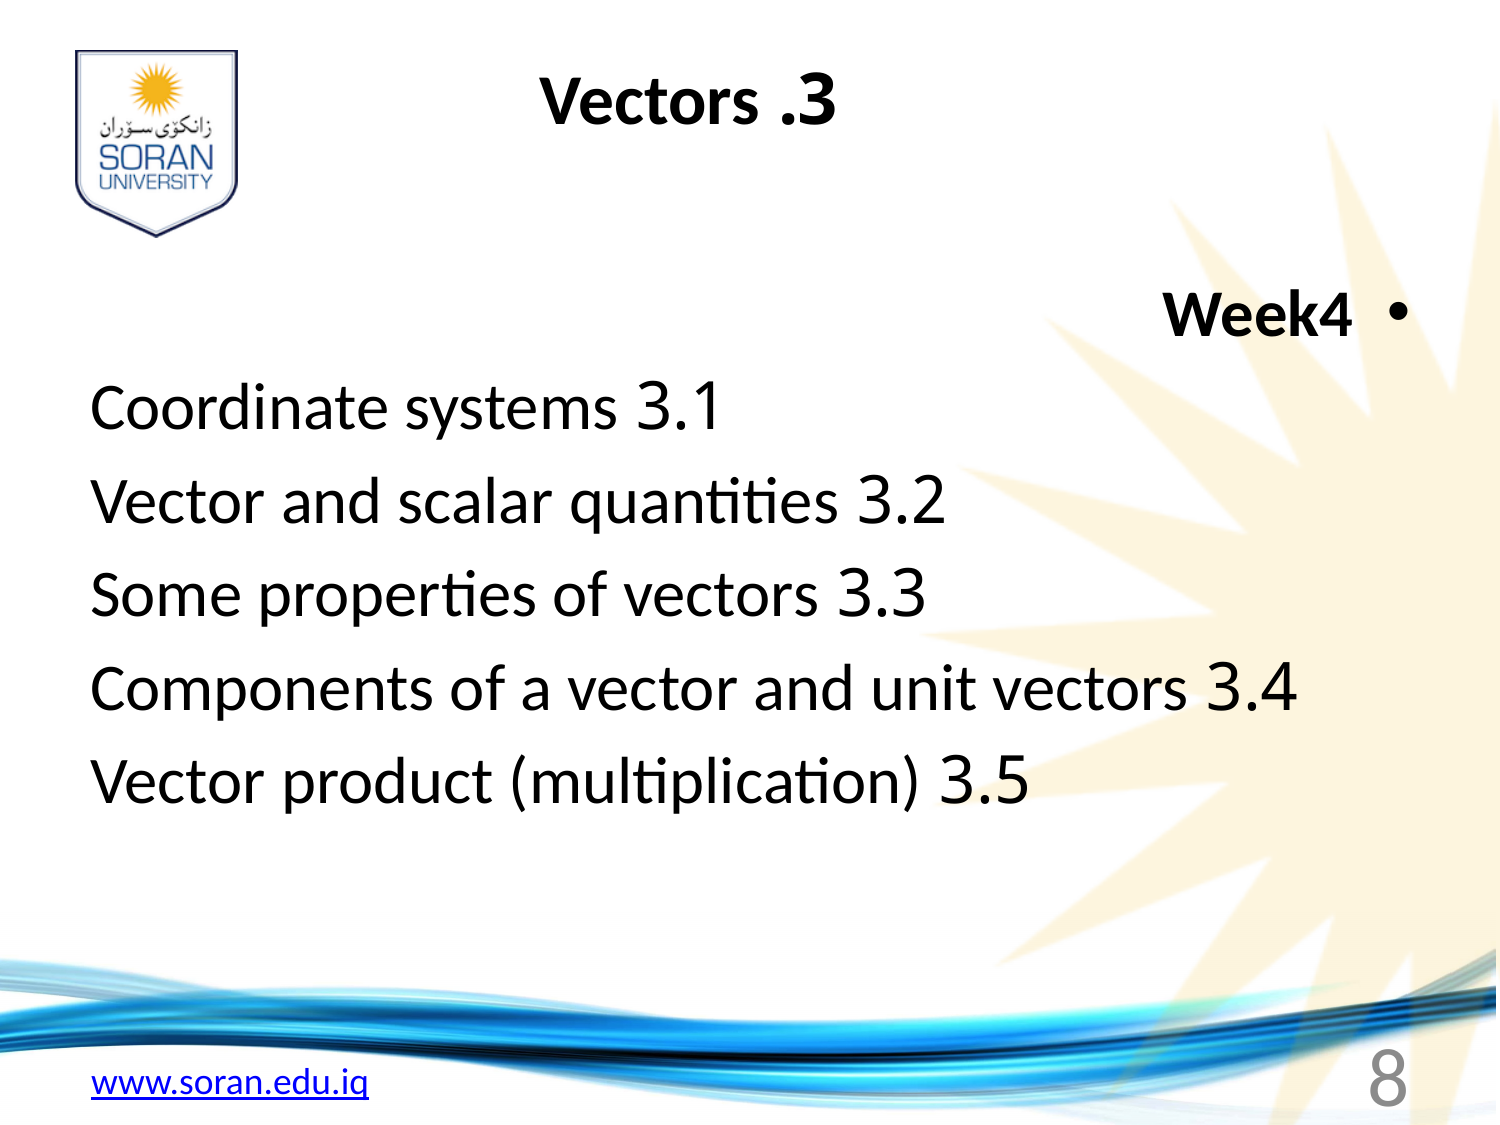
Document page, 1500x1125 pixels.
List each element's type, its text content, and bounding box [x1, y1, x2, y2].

title 3. Vectors [75, 45, 1425, 233]
list Week4 3.1 Coordinate systems 3.2 Vector and scalar quantities 3.3 Some properties of vectors 3.4 Components of a vector and unit vectors 3.5 Vector product (multiplication) [75, 262, 1425, 1005]
picture [0, 99, 1500, 1125]
picture [75, 233, 238, 238]
slide_number 8 [1074, 1042, 1425, 1103]
